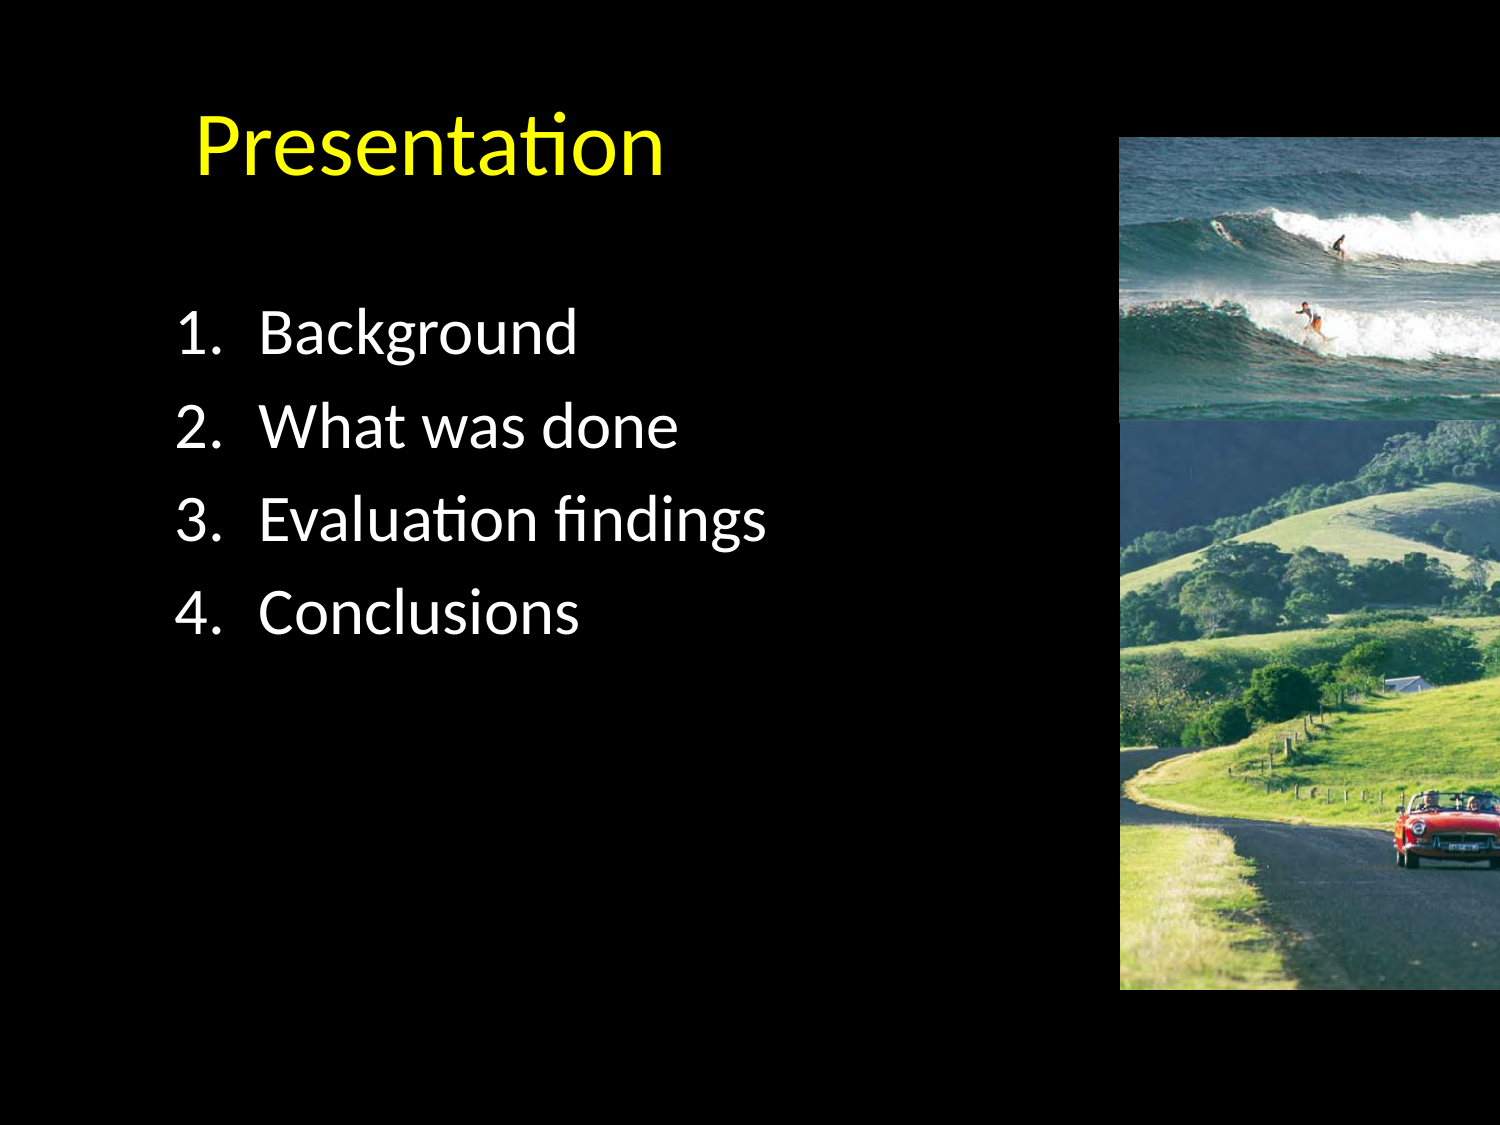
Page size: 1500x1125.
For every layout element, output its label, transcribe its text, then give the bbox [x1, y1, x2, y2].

picture [1119, 136, 1500, 991]
title Presentation [5, 45, 857, 233]
list Background What was done Evaluation findings Conclusions [159, 280, 1500, 1024]
